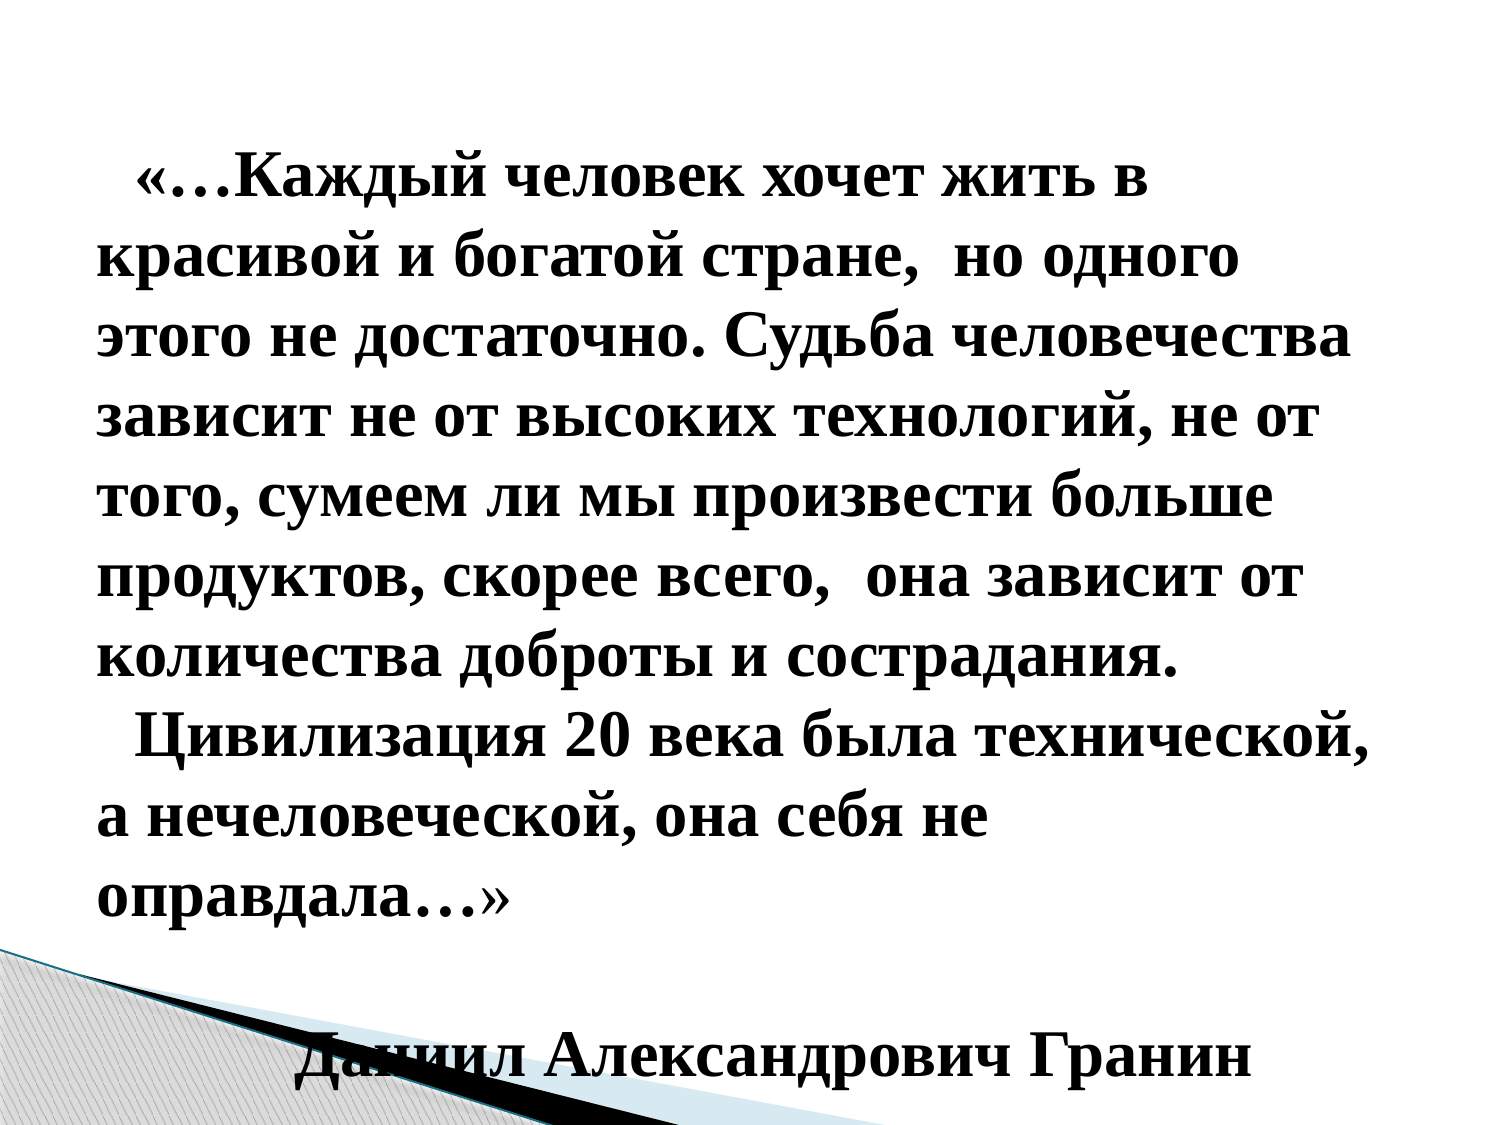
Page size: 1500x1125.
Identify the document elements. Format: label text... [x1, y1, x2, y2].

text_box «…Каждый человек хочет жить в красивой и богатой стране, но одного этого не достаточно. Судьба человечества зависит не от высоких технологий, не от того, сумеем ли мы произвести больше продуктов, скорее всего, она зависит от количества доброты и сострадания. Цивилизация 20 века была технической, а нечеловеческой, она себя не оправдала…» Даниил Александрович Гранин [81, 122, 1430, 1125]
